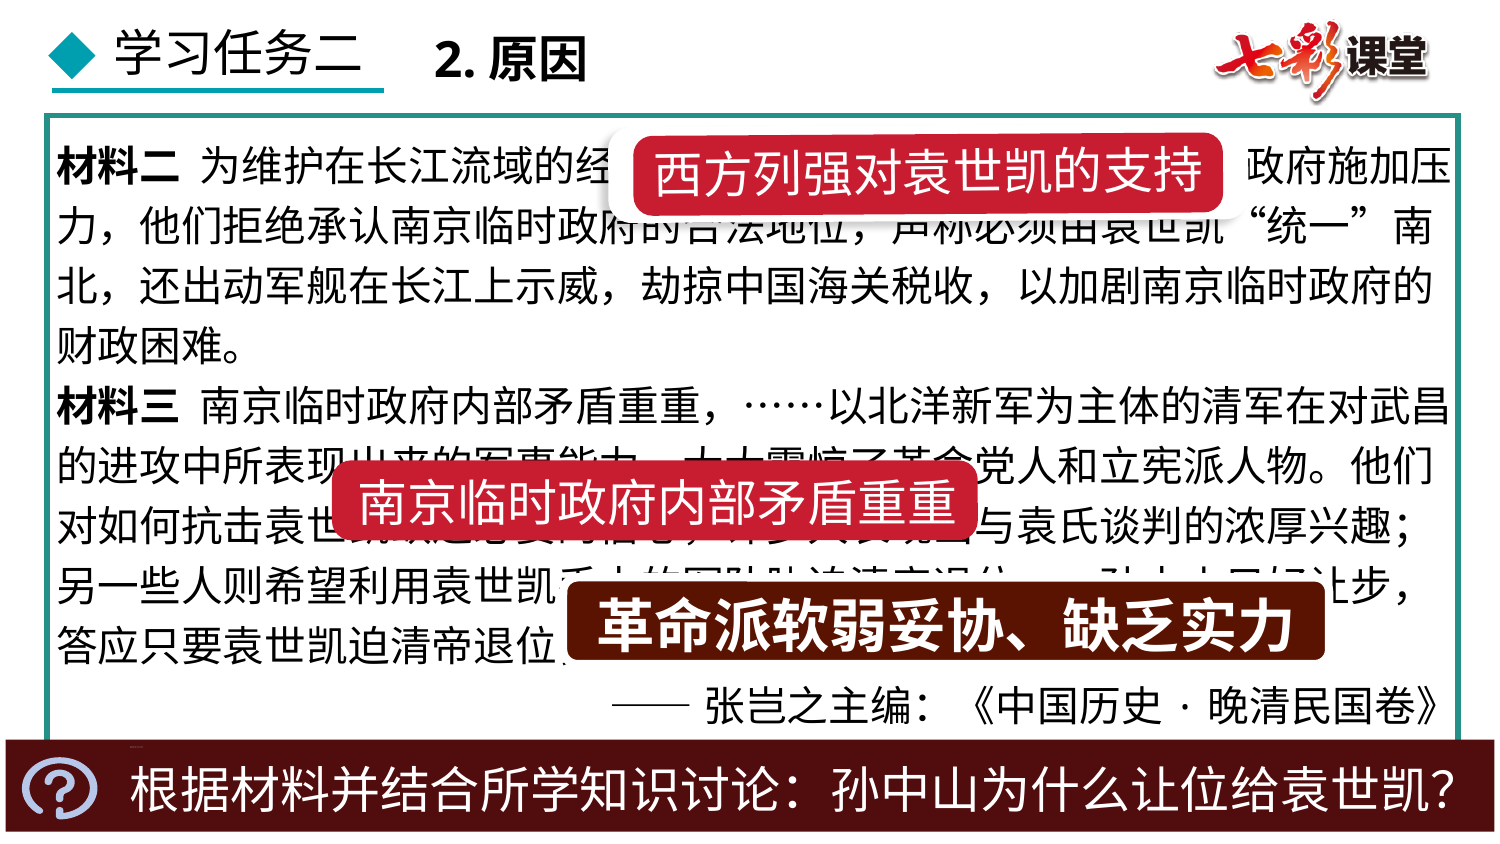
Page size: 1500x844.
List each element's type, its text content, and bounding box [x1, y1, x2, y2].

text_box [607, 126, 1269, 223]
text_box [331, 459, 1007, 541]
text_box 革命派软弱妥协、缺乏实力 [563, 577, 1330, 665]
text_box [5, 739, 1495, 833]
picture [1210, 15, 1434, 106]
text_box 2.原因 [419, 20, 638, 95]
text_box 材料二 为维护在长江流域的经济利益，各国驻华公使向南京临时政府施加压力，他们拒绝承认南京临时政府的合法地位，声称必须由袁世凯“统一”南北，还出动军舰在长江上示威，劫掠中国海关税收，以加剧南京临时政府的财政困难。 材料三 南京临时政府内部矛盾重重，……以北洋新军为主体的清军在对武昌的进攻中所表现出来的军事能力，大大震惊了革命党人和立宪派人物。他们对如何抗击袁世凯缺乏必要的信心，许多人表现出与袁氏谈判的浓厚兴趣；另一些人则希望利用袁世凯手中的军队胁迫清帝退位……孙中山只好让步，答应只要袁世凯迫清帝退位，赞成共和，他“即可正式宣布解职”。 ——张岂之主编：《中国历史·晚清民国卷》 [41, 122, 1473, 738]
